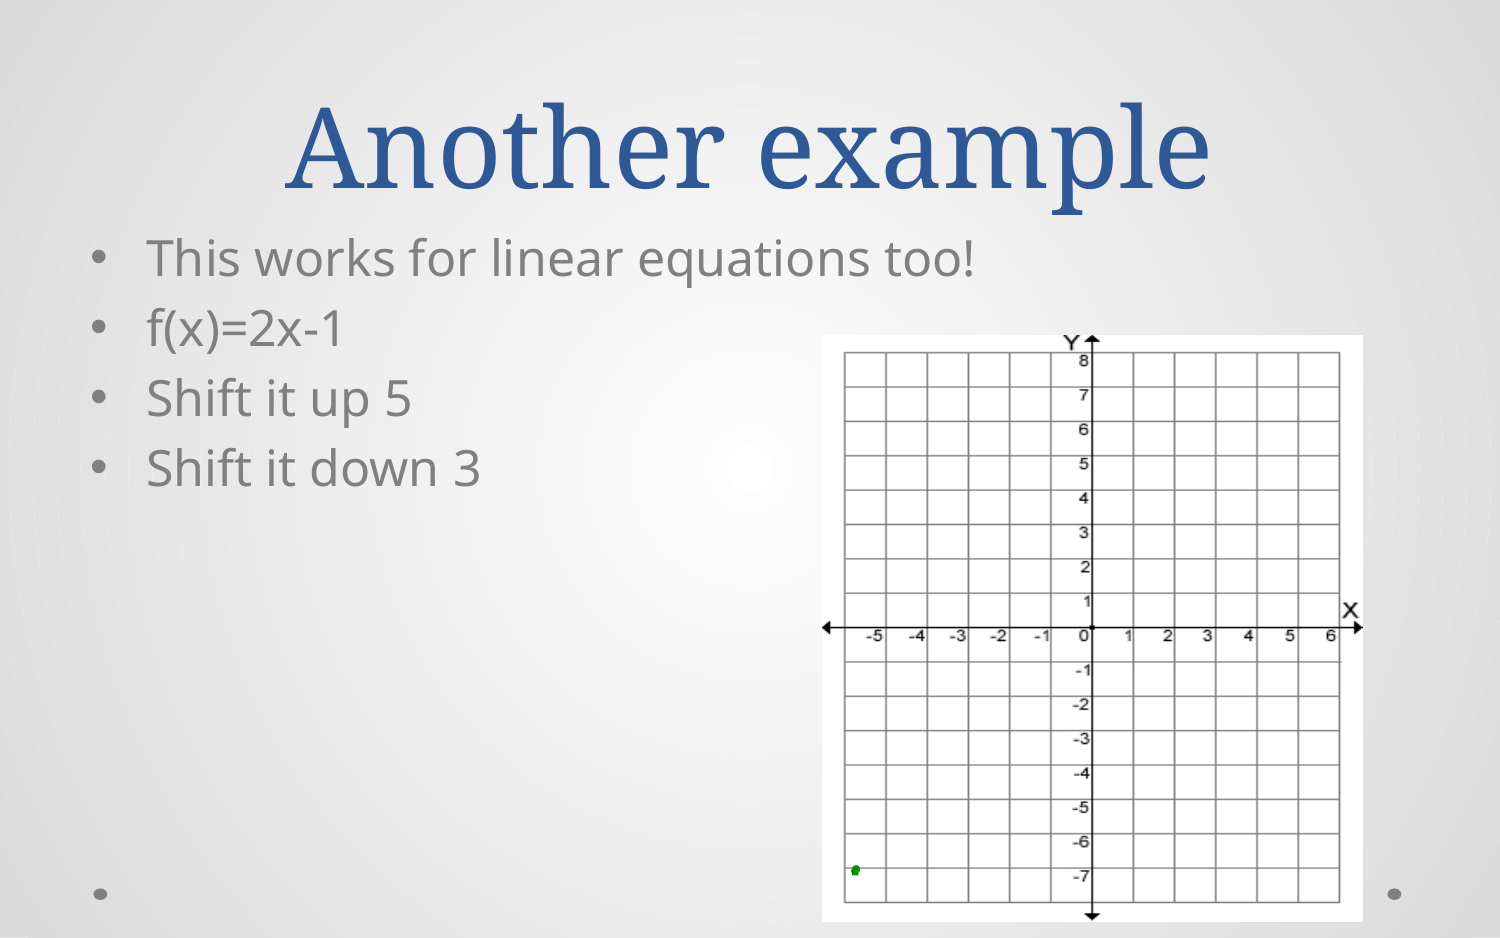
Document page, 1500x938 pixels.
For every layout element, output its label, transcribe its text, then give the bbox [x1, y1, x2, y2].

title Another example [75, 0, 1425, 218]
picture [821, 335, 1363, 922]
list This works for linear equations too! f(x)=2x-1 Shift it up 5 Shift it down 3 [75, 218, 1425, 838]
